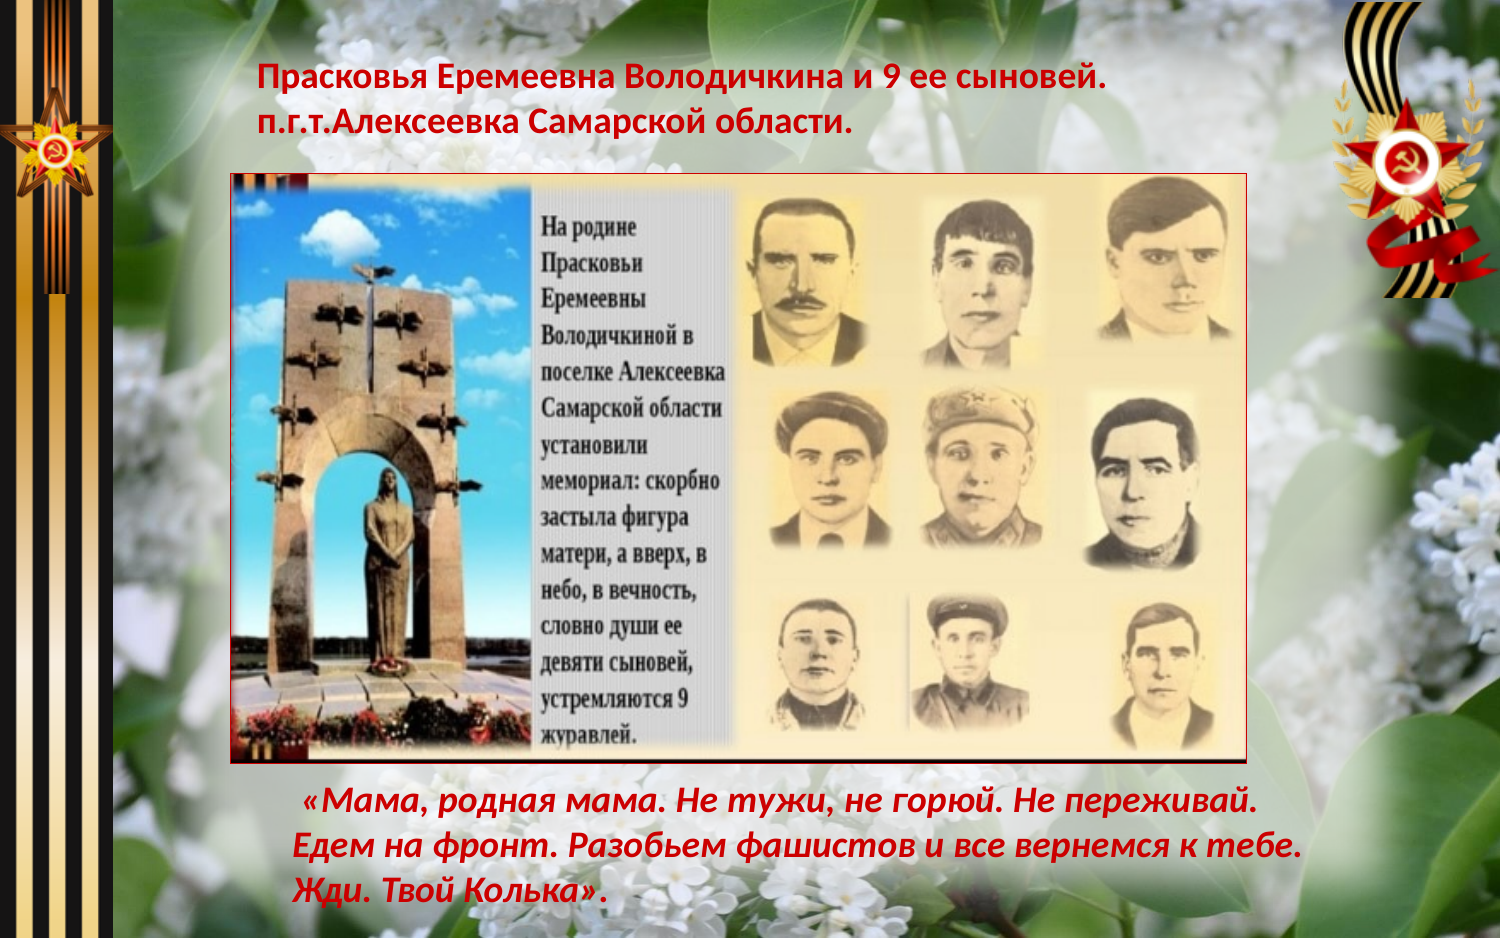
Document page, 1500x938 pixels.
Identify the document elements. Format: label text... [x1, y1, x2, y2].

text_box Прасковья Еремеевна Володичкина и 9 ее сыновей. п.г.т.Алексеевка Самарской области. [242, 43, 1217, 149]
picture [0, 0, 1500, 938]
text_box «Мама, родная мама. Не тужи, не горюй. Не переживай. Едем на фронт. Разобьем фашистов и все вернемся к тебе. Жди. Твой Колька». [277, 767, 1329, 917]
